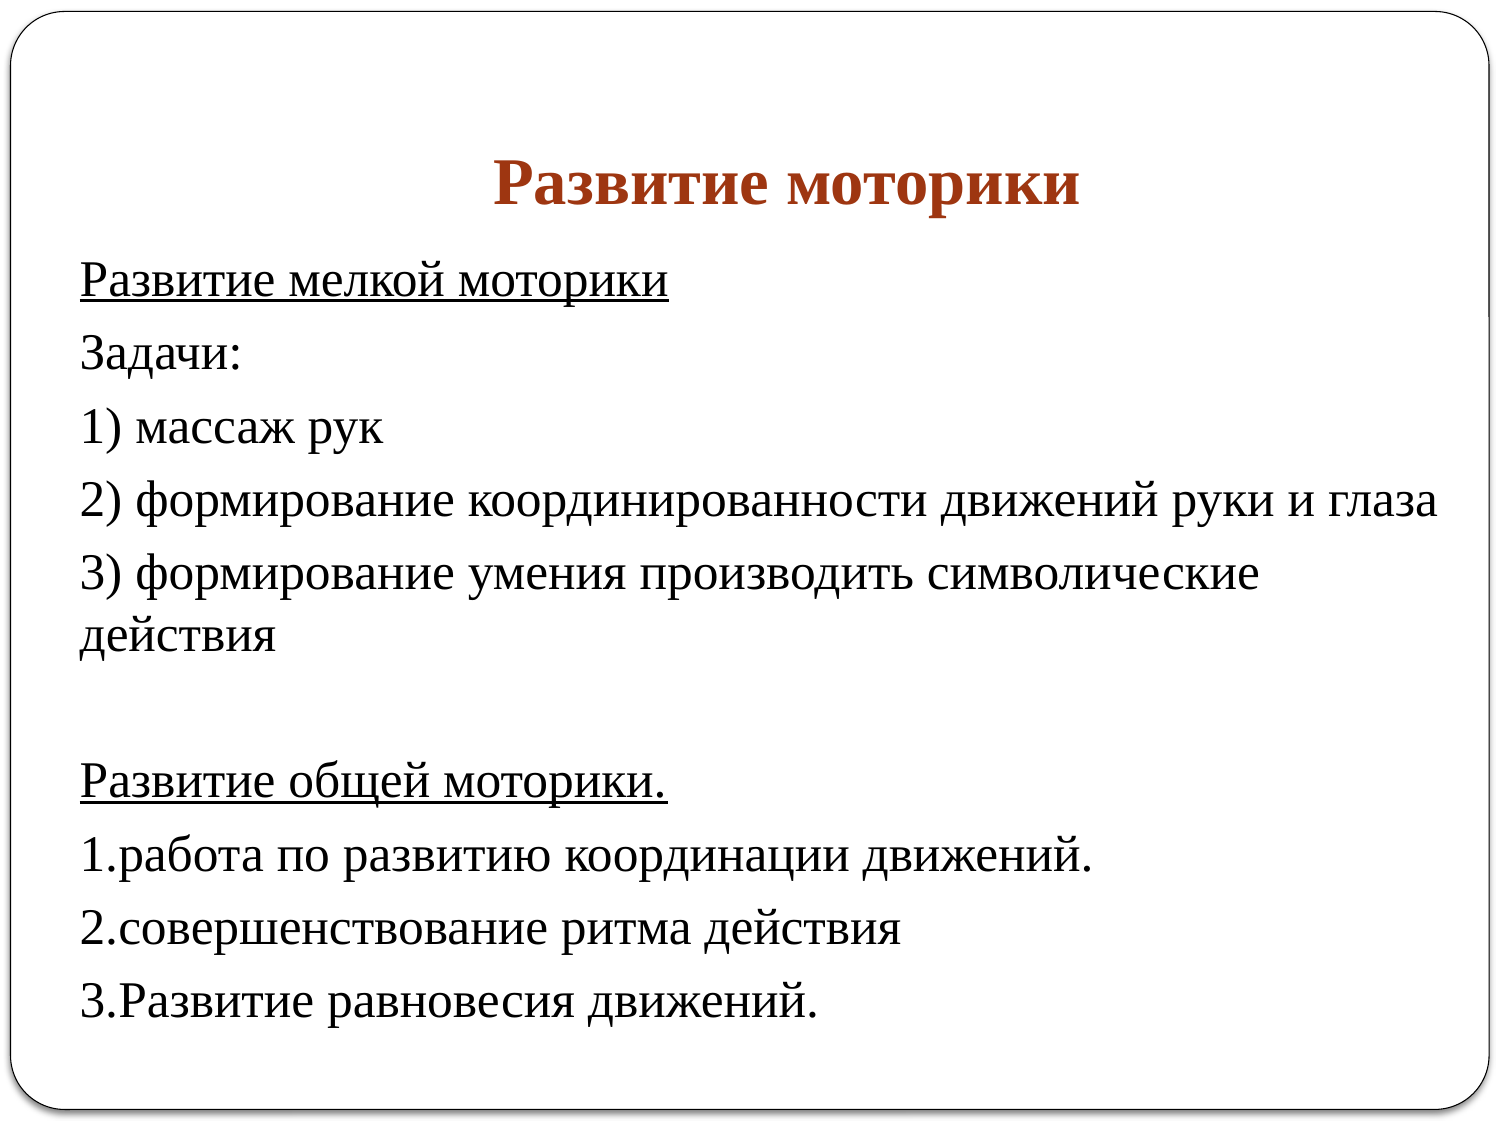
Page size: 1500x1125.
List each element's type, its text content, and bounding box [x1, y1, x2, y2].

list Развитие мелкой моторики Задачи: 1) массаж рук 2) формирование координированности движений руки и глаза 3) формирование умения производить символические действия Развитие общей моторики. 1.работа по развитию координации движений. 2.совершенствование ритма действия 3.Развитие равновесия движений. [64, 237, 1459, 1047]
title Развитие моторики [150, 45, 1425, 233]
